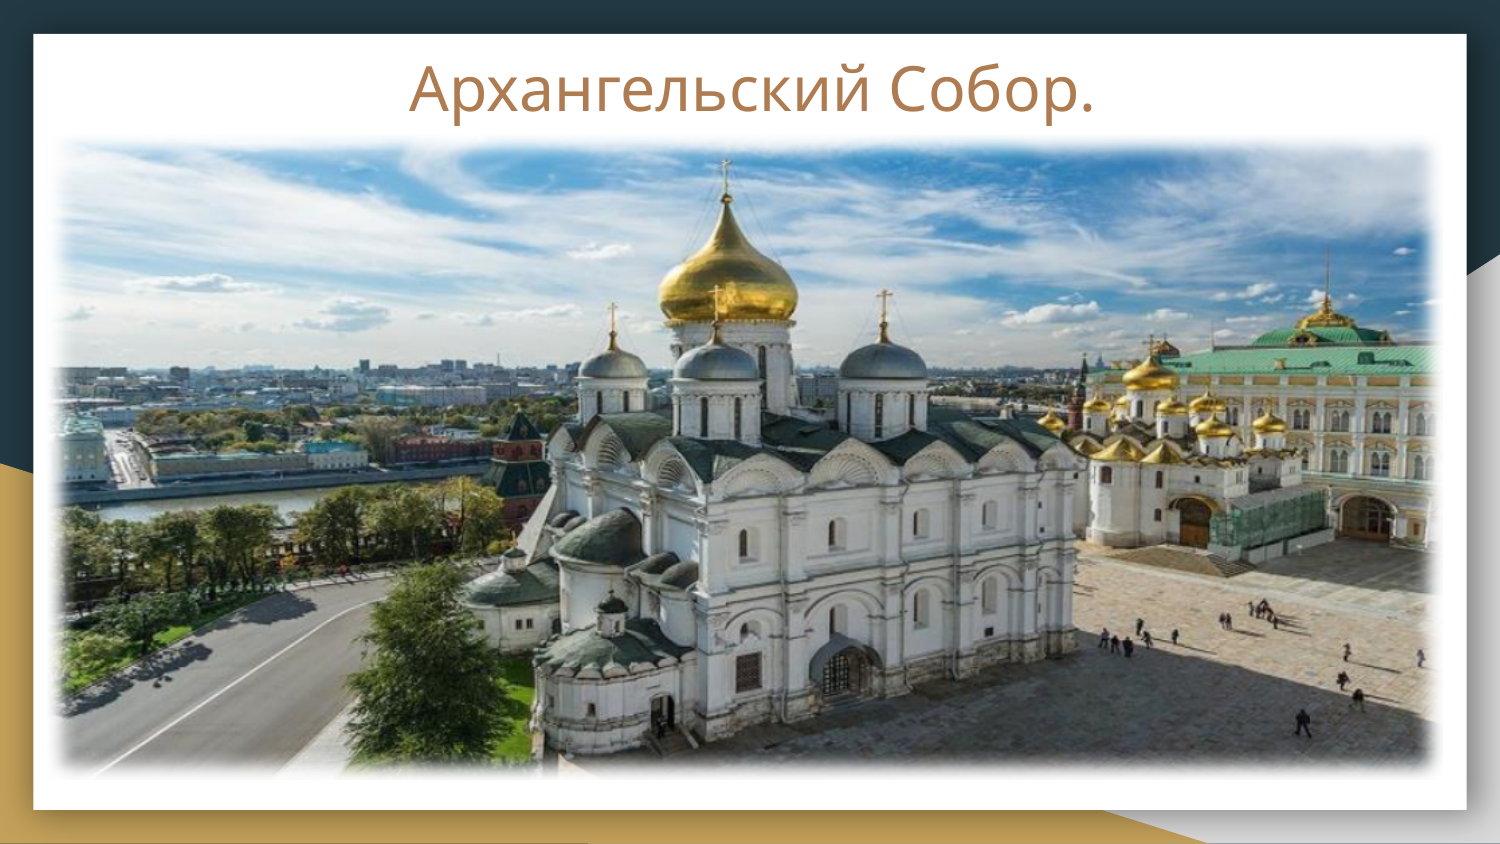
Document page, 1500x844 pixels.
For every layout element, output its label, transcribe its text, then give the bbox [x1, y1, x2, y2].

picture [47, 134, 1443, 780]
title Архангельский Собор. [134, 33, 1366, 133]
